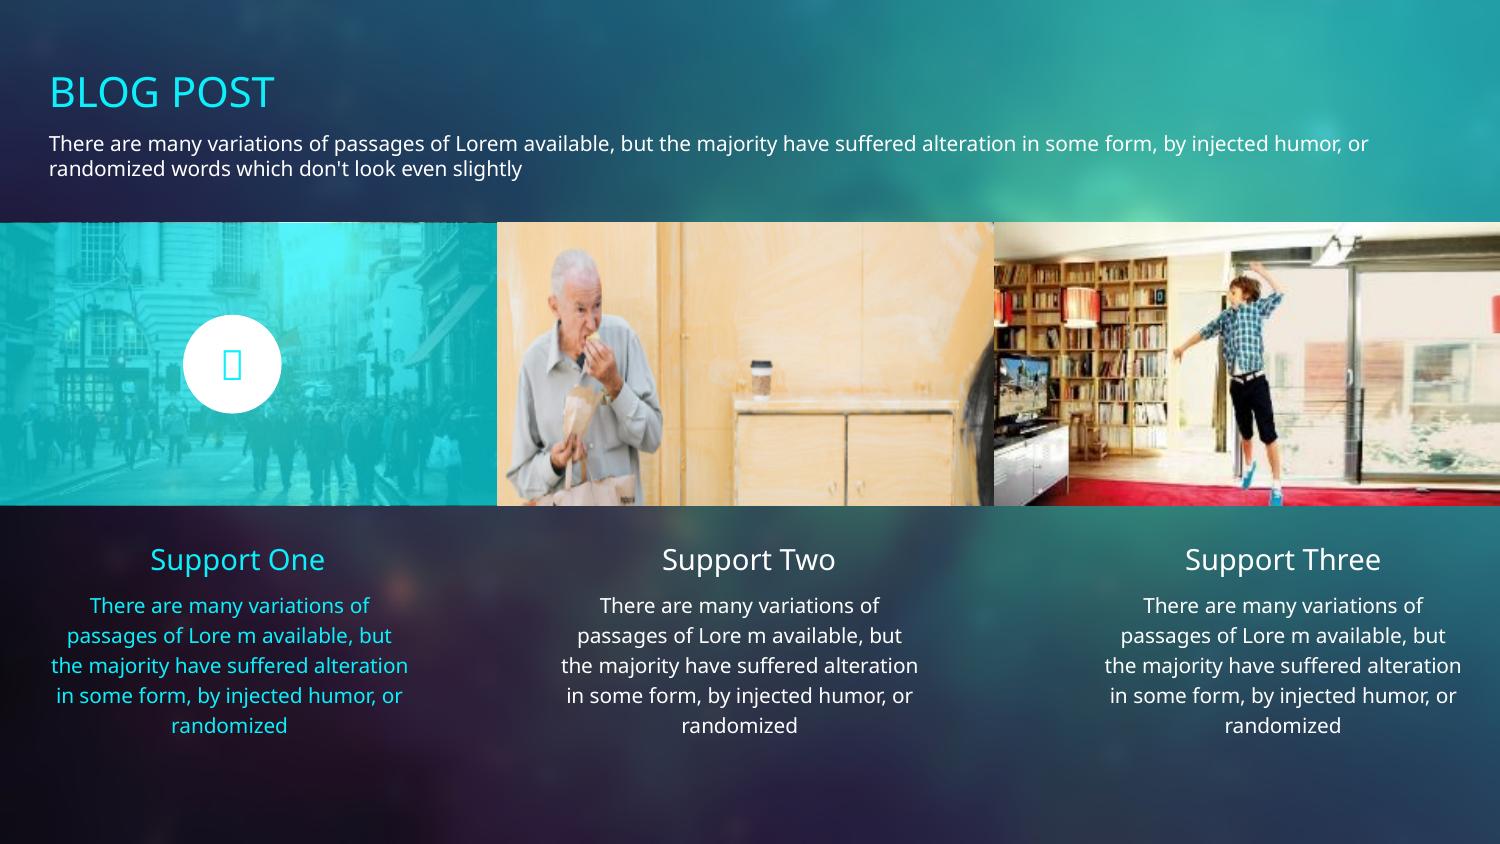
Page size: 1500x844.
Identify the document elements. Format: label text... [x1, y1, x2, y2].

picture [0, 0, 1500, 221]
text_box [1087, 533, 1479, 748]
text_box There are many variations of passages of Lorem available, but the majority have suffered alteration in some form, by injected humor, or randomized words which don't look even slightly [34, 123, 1428, 191]
text_box  [183, 314, 282, 414]
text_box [33, 533, 426, 748]
text_box BLOG POST [34, 64, 404, 115]
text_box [543, 533, 936, 748]
text_box [992, 221, 1500, 508]
text_box [0, 221, 499, 508]
text_box [499, 221, 992, 508]
picture [0, 508, 1500, 844]
